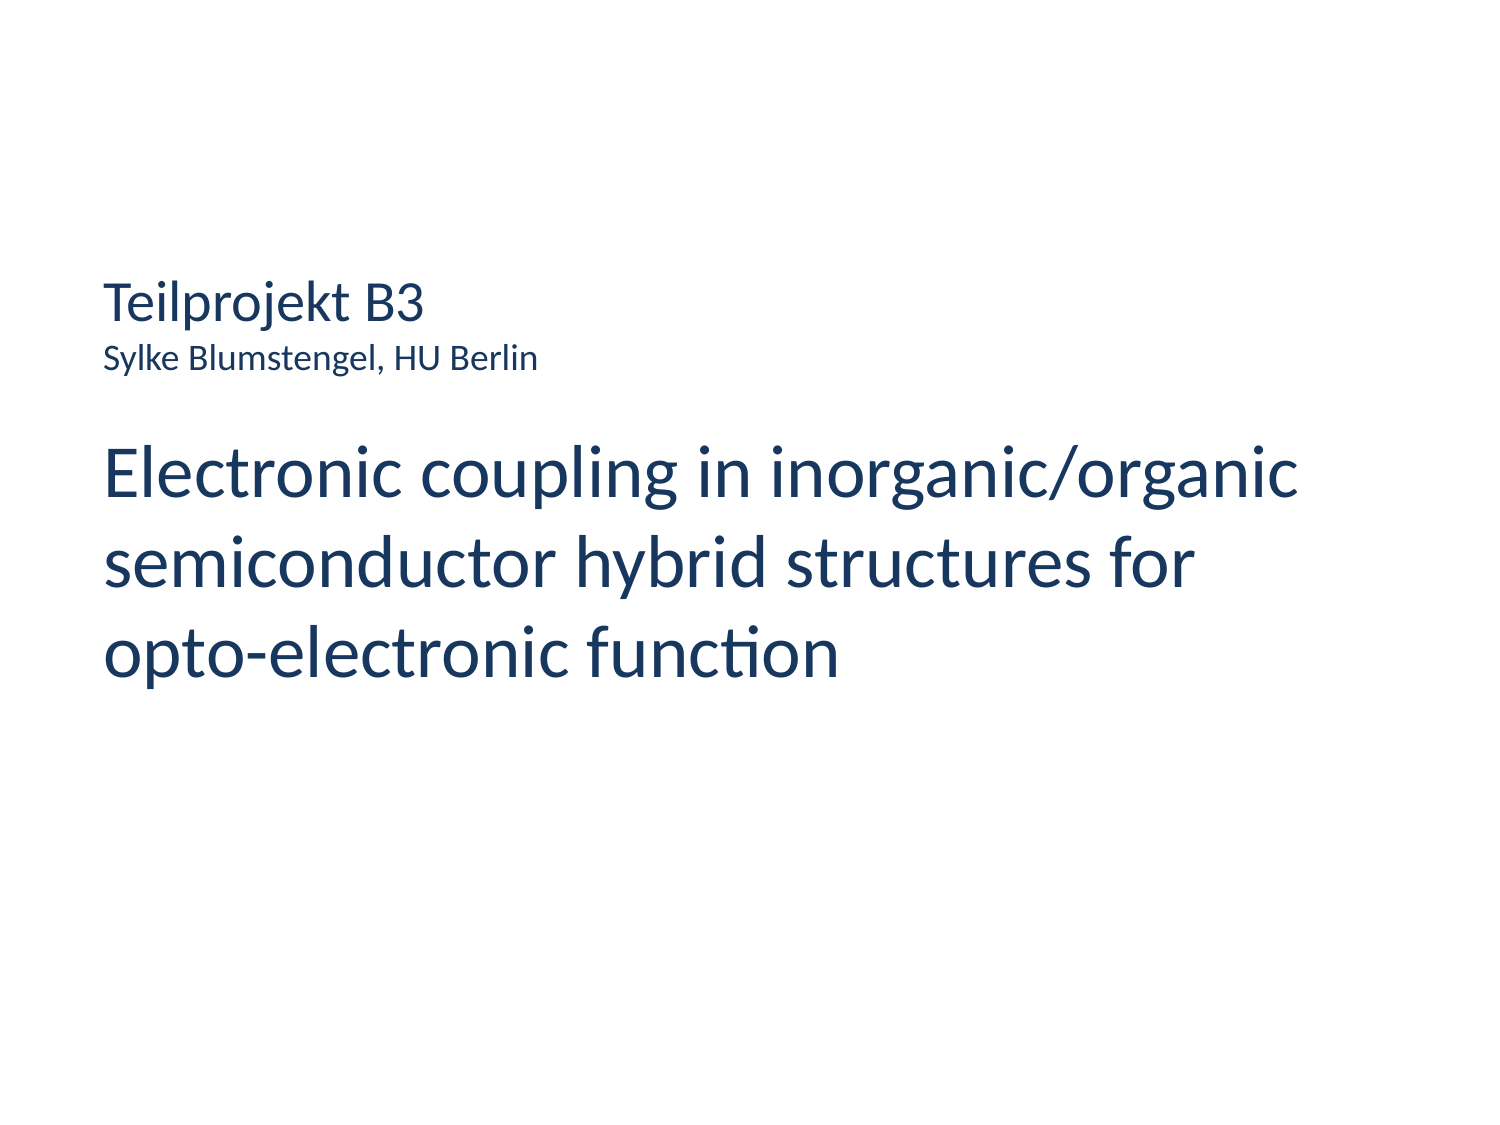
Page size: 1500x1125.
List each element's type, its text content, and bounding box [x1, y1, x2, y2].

text_box Teilprojekt B3 Sylke Blumstengel, HU Berlin Electronic coupling in inorganic/organic semiconductor hybrid structures for opto-electronic function [88, 255, 1388, 701]
